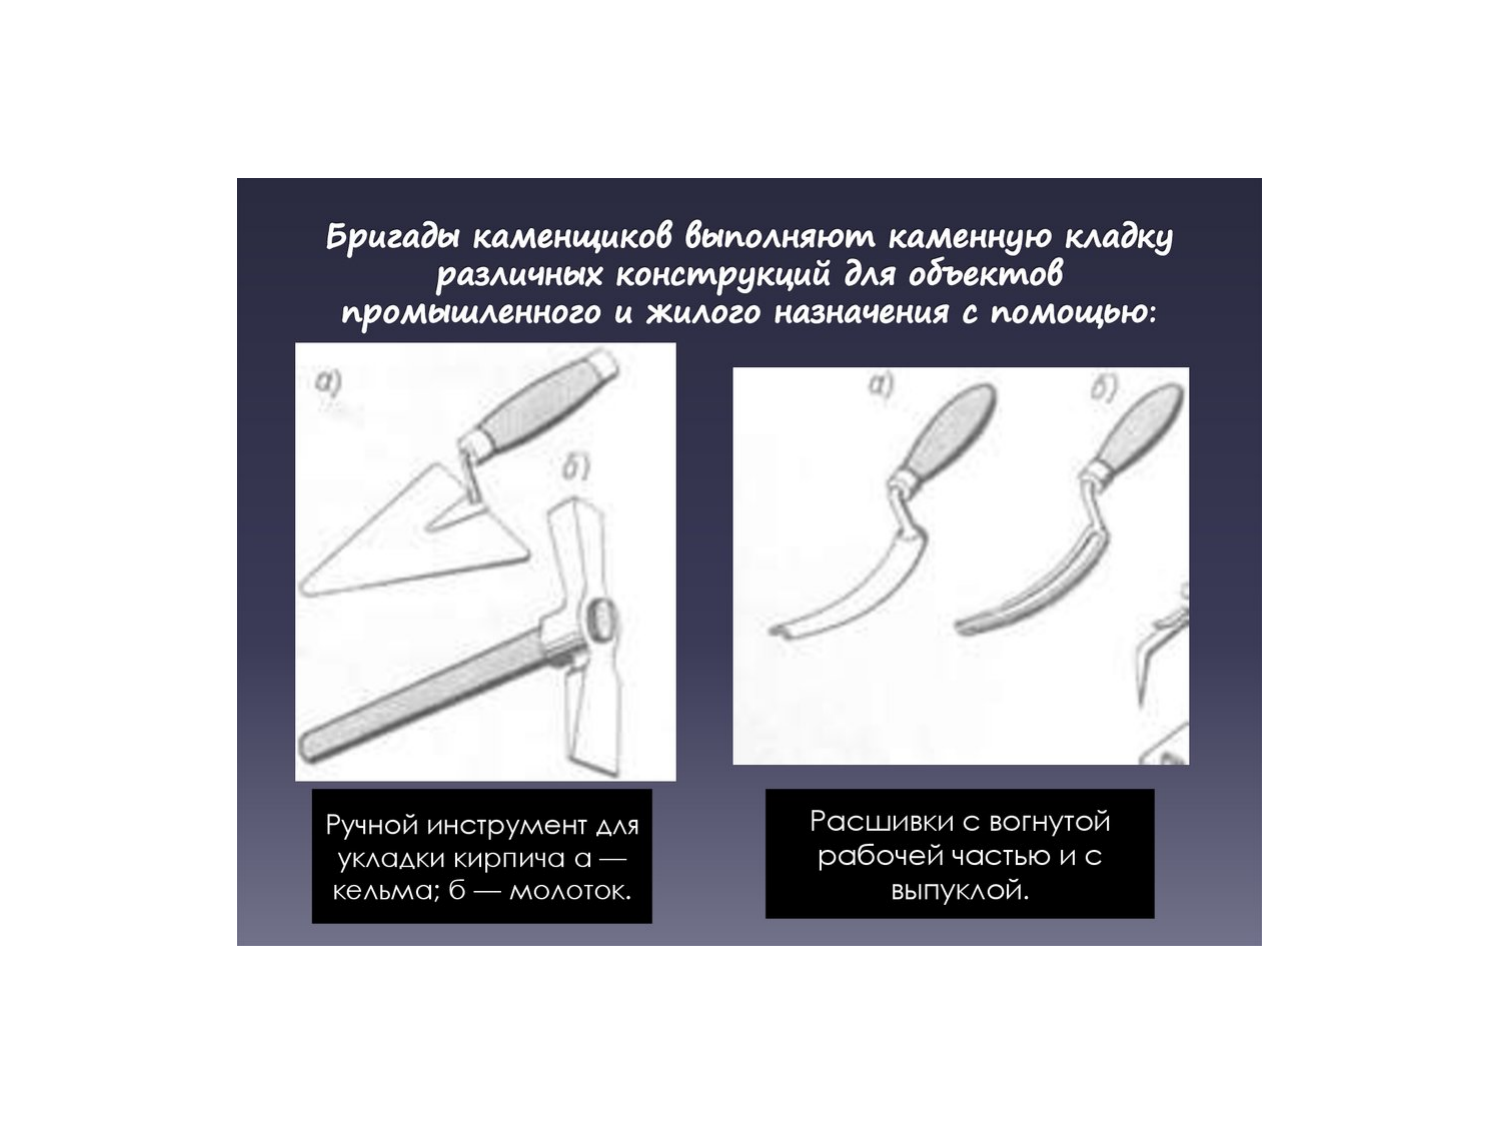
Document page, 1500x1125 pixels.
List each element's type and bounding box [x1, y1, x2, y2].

picture [237, 178, 1263, 947]
